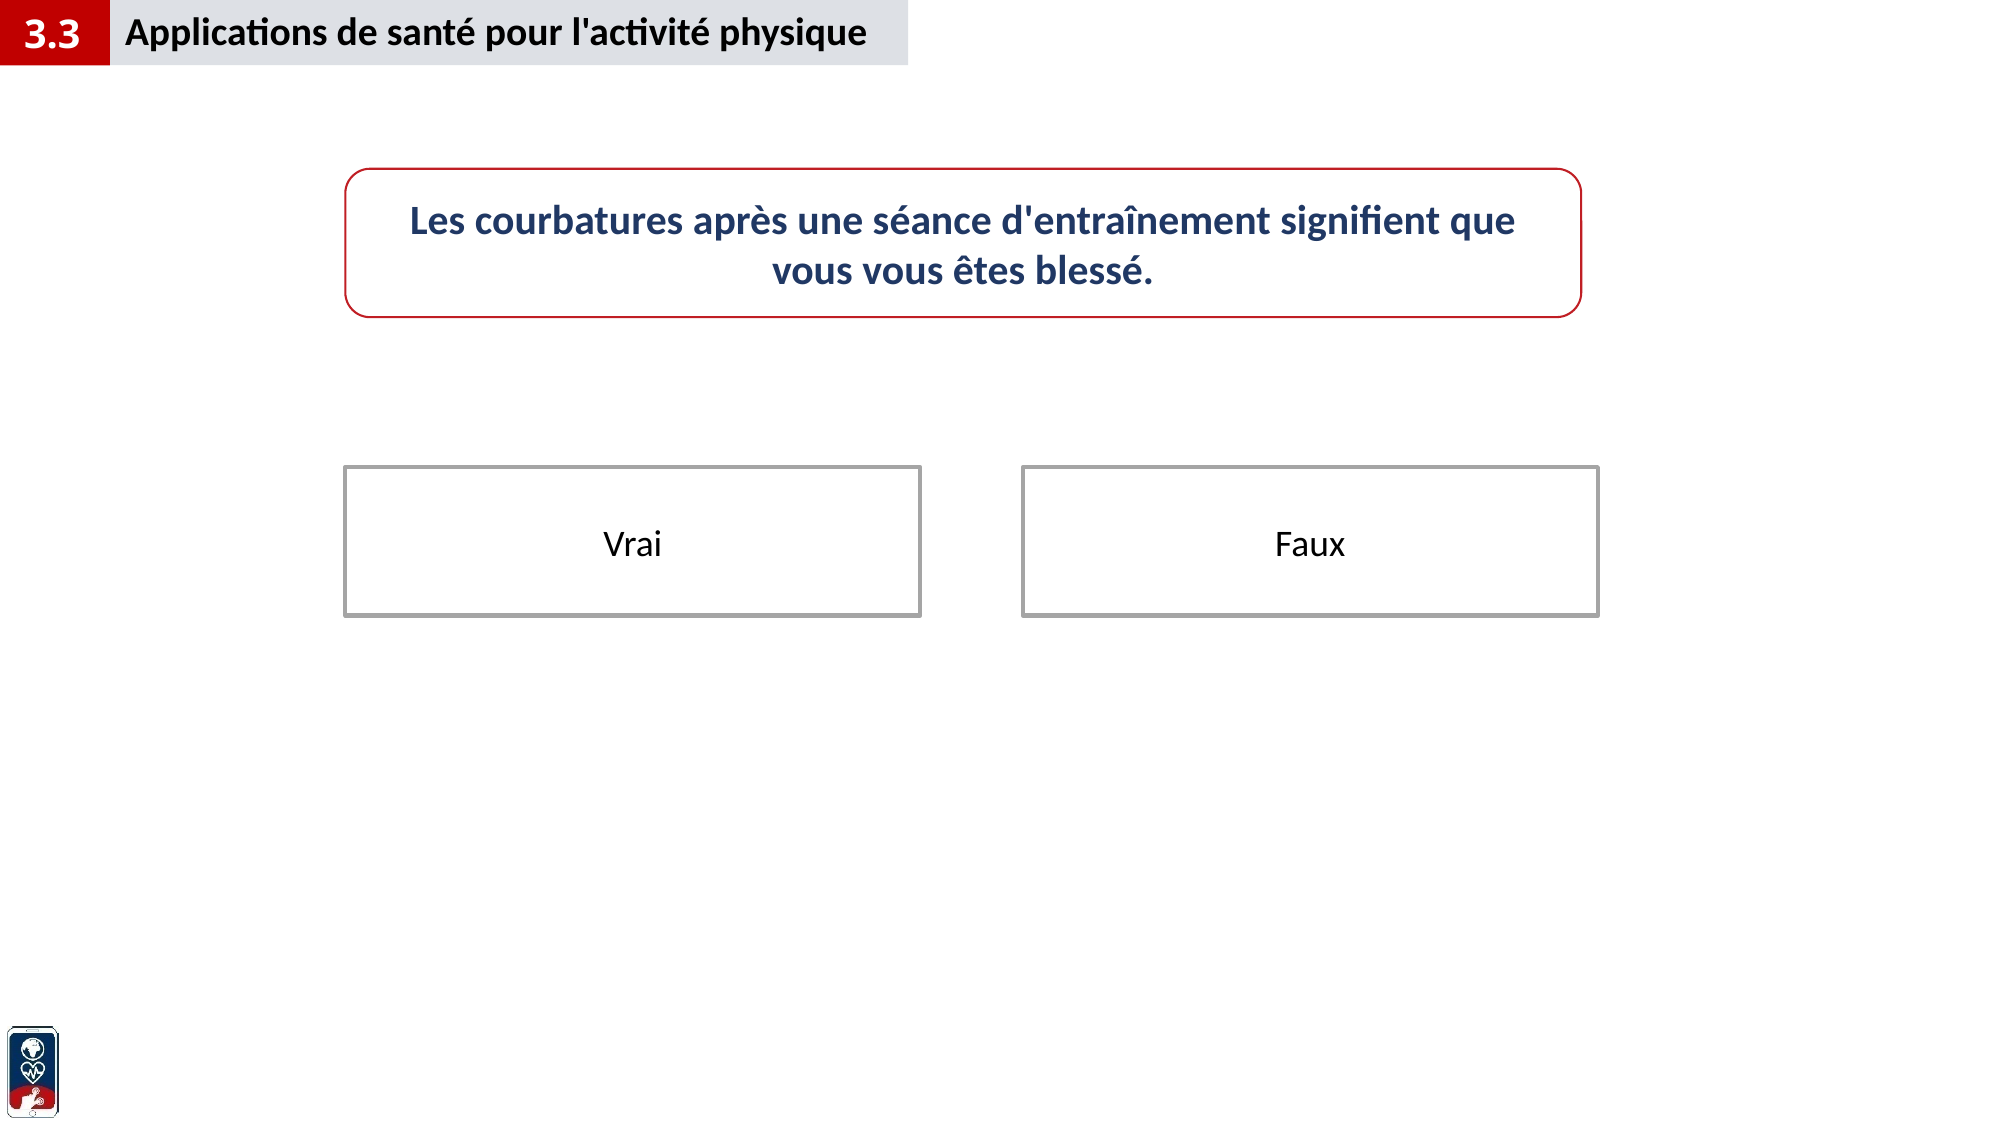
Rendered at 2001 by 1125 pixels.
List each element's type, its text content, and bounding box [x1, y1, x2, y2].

text_box Vrai [343, 465, 922, 618]
text_box Faux [1021, 465, 1600, 618]
text_box [0, 0, 110, 66]
text_box 3.3 [9, 9, 102, 56]
text_box Les courbatures après une séance d'entraînement signifient que vous vous êtes blessé. [345, 168, 1582, 318]
text_box Applications de santé pour l'activité physique [110, 0, 909, 66]
picture [7, 1026, 59, 1118]
